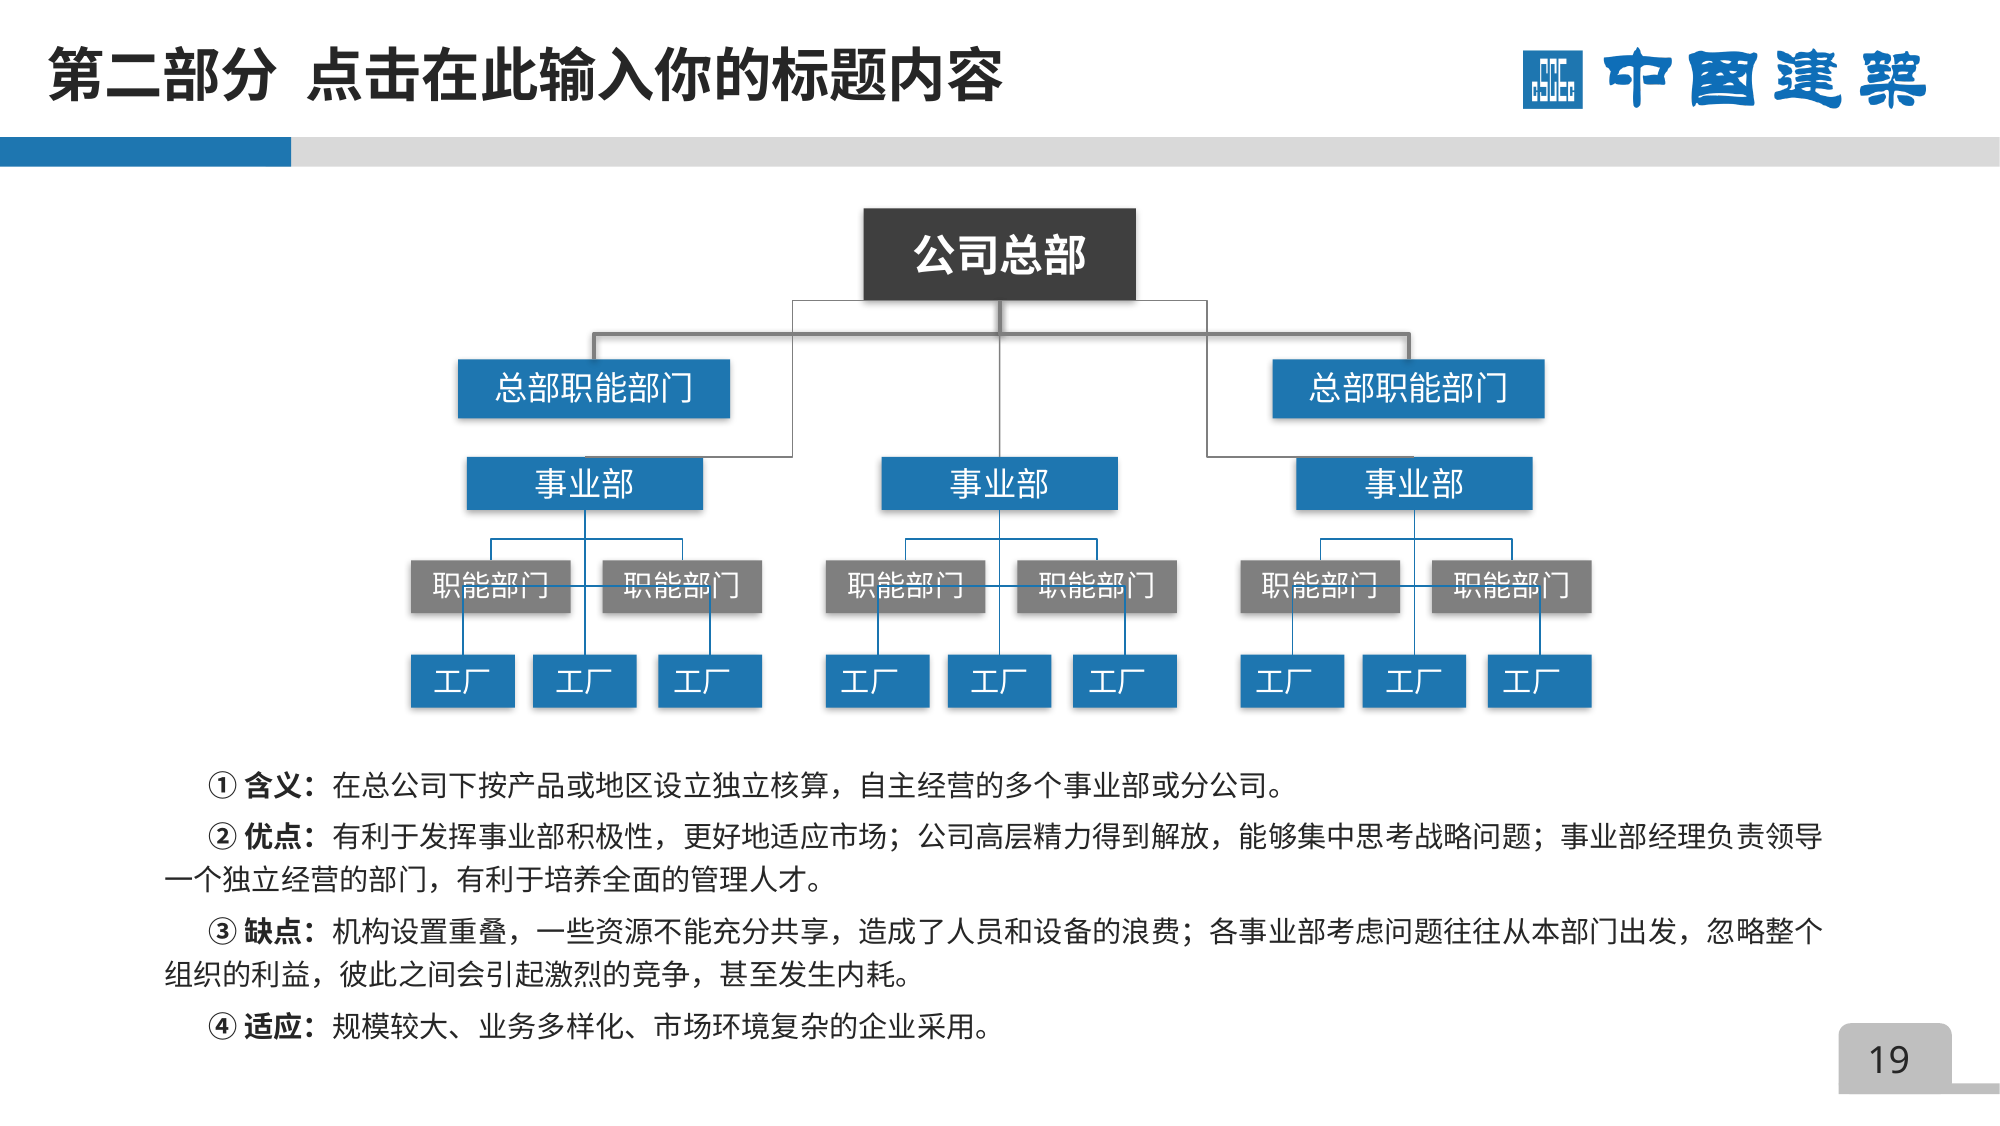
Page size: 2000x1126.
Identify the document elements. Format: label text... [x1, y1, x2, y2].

text_box 第二部分 点击在此输入你的标题内容 [31, 31, 1083, 116]
text_box ①含义：在总公司下按产品或地区设立独立核算，自主经营的多个事业部或分公司。 ②优点：有利于发挥事业部积极性，更好地适应市场；公司高层精力得到解放，能够集中思考战略问题；事业部经理负责领导一个独立经营的部门，有利于培养全面的管理人才。 ③缺点：机构设置重叠，一些资源不能充分共享，造成了人员和设备的浪费；各事业部考虑问题往往从本部门出发，忽略整个组织的利益，彼此之间会引起激烈的竞争，甚至发生内耗。 ④适应：规模较大、业务多样化、市场环境复杂的企业采用。 [149, 751, 1851, 1051]
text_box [410, 207, 1592, 708]
picture [1523, 47, 1926, 109]
